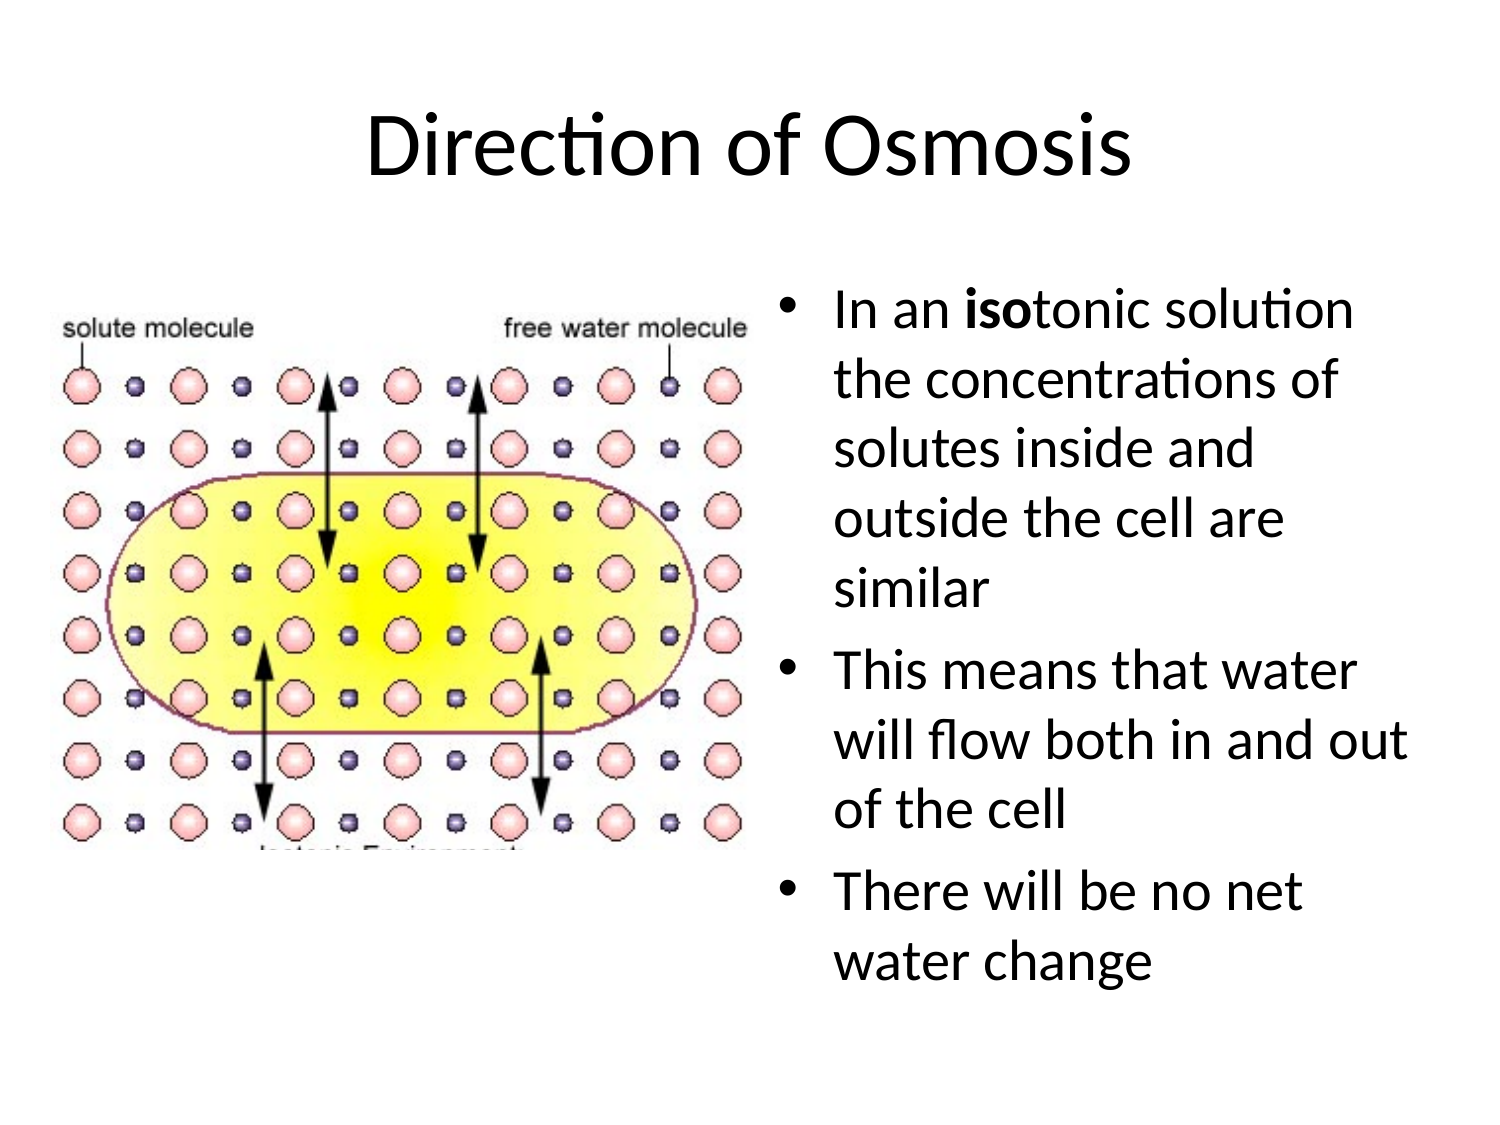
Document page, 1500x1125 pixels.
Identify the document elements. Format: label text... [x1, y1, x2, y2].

title Direction of Osmosis [75, 45, 1425, 233]
picture [49, 312, 754, 851]
list In an isotonic solution the concentrations of solutes inside and outside the cell are similar This means that water will flow both in and out of the cell There will be no net water change [762, 262, 1425, 1005]
